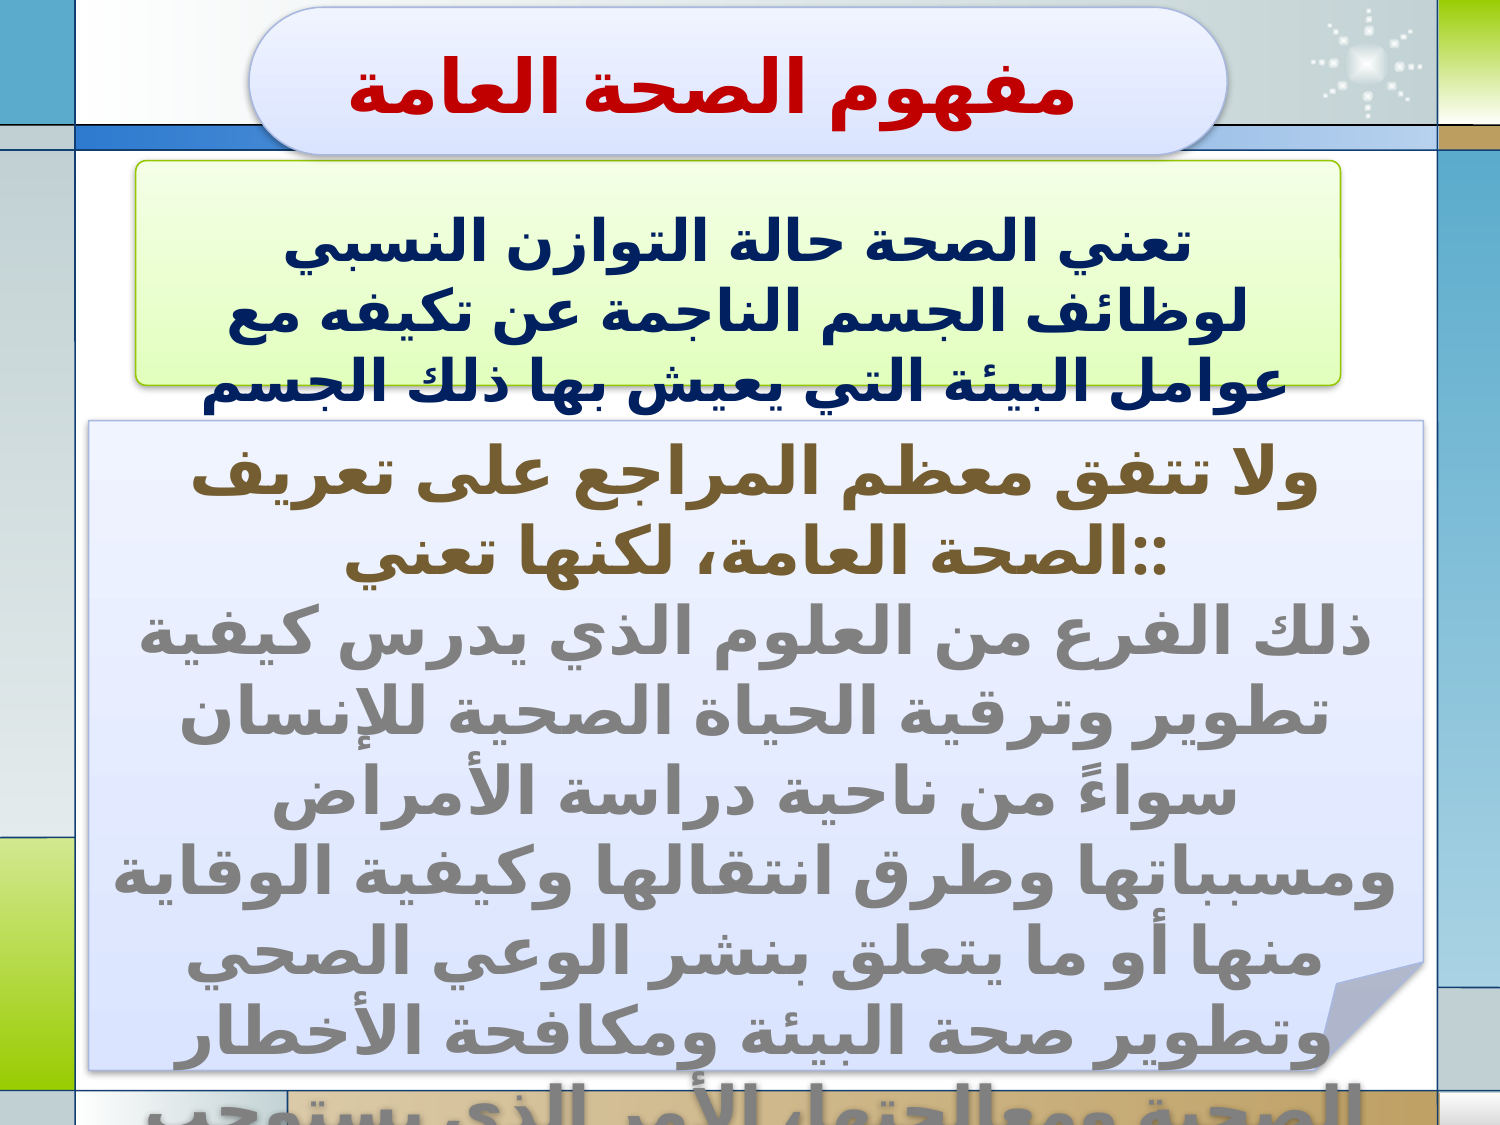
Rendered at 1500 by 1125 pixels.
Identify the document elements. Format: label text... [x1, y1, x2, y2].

text_box تعني الصحة حالة التوازن النسبي لوظائف الجسم الناجمة عن تكيفه مع عوامل البيئة التي يعيش بها ذلك الجسم [162, 125, 1314, 418]
text_box [1314, 159, 1342, 387]
text_box ولا تتفق معظم المراجع على تعريف الصحة العامة، لكنها تعني:: ذلك الفرع من العلوم الذي يدرس كيفية تطوير وترقية الحياة الصحية للإنسان سواءً من ناحية دراسة الأمراض ومسبباتها وطرق انتقالها وكيفية الوقاية منها أو ما يتعلق بنشر الوعي الصحي وتطوير صحة البيئة ومكافحة الأخطار الصحية ومعالجتها، الأمر الذي يستوجب تحقيق السلامة والكفاية الجسمية والعقلية والاجتماعية الكاملة. [87, 419, 1425, 1072]
text_box [248, 6, 1228, 125]
text_box [134, 159, 162, 387]
text_box مفهوم الصحة العامة [312, 31, 1114, 125]
